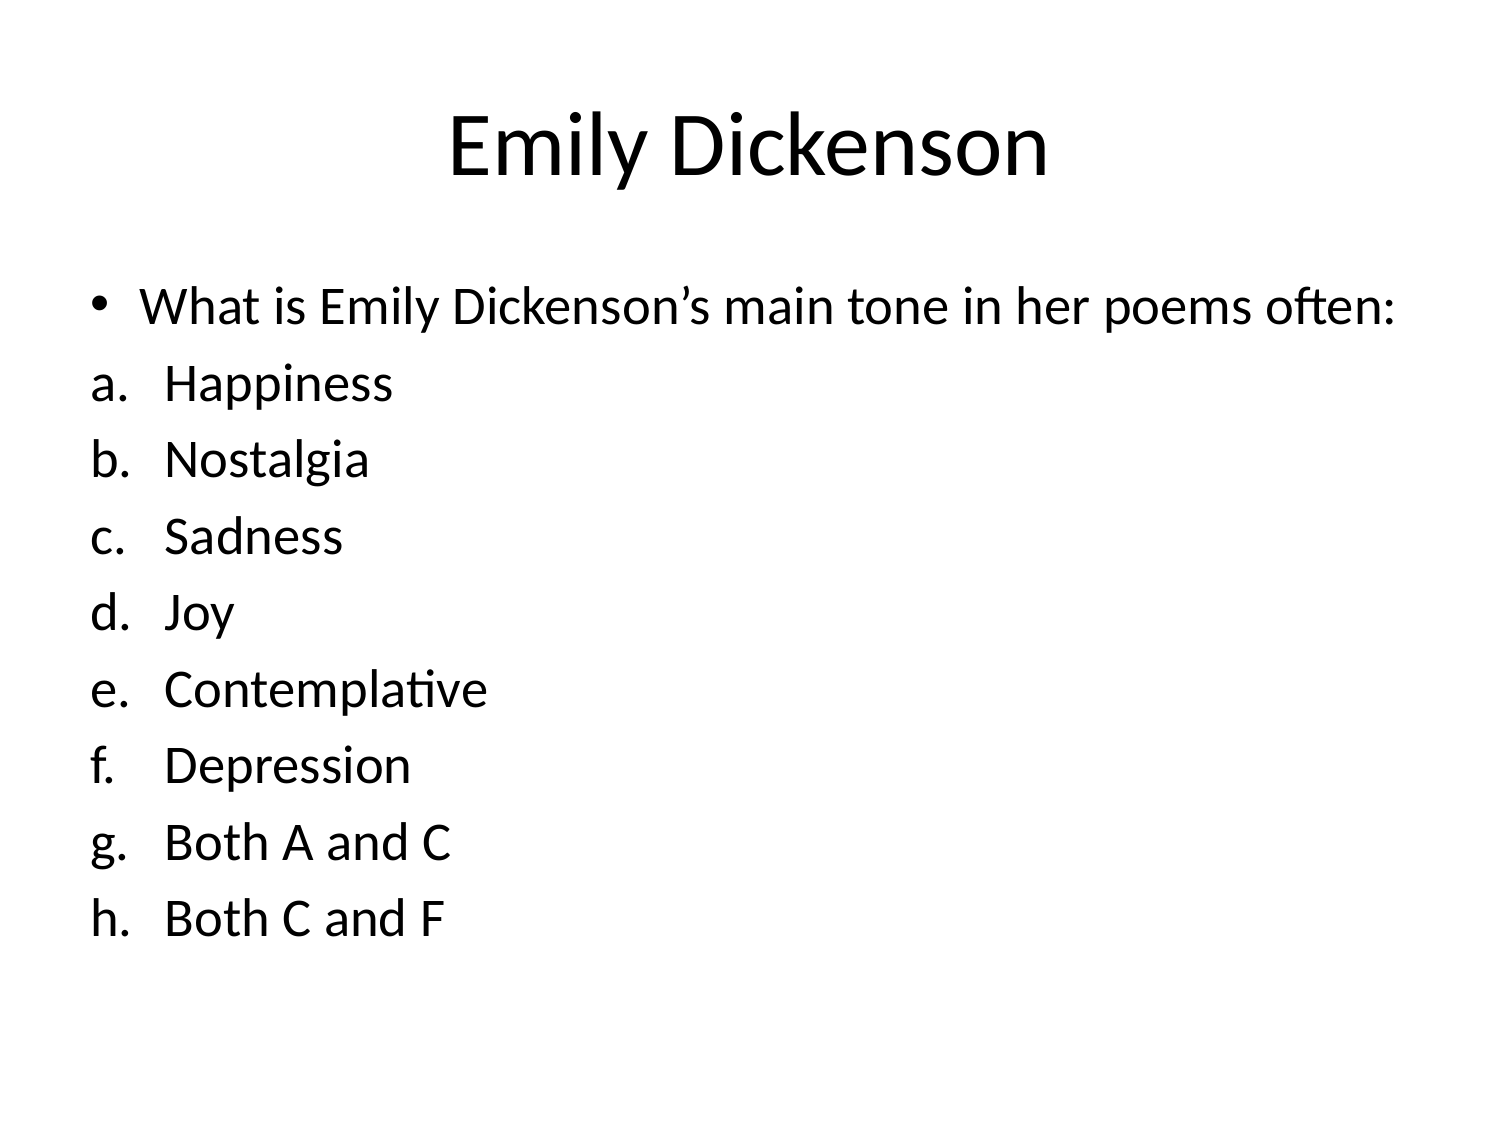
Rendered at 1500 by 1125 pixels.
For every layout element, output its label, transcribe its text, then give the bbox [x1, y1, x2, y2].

list What is Emily Dickenson’s main tone in her poems often: Happiness Nostalgia Sadness Joy Contemplative Depression Both A and C Both C and F [75, 262, 1425, 1005]
title Emily Dickenson [75, 45, 1425, 233]
